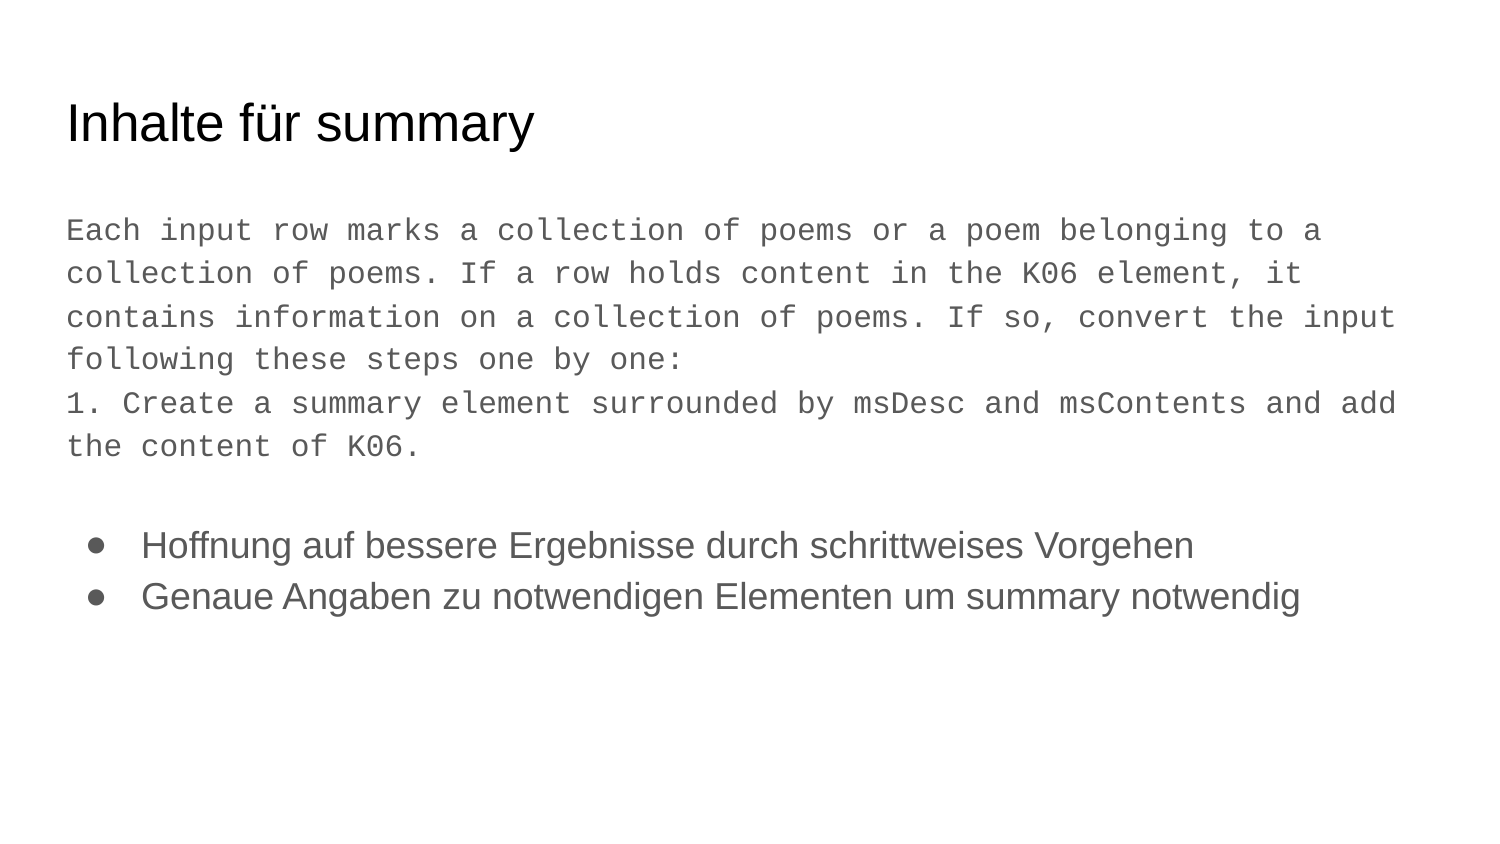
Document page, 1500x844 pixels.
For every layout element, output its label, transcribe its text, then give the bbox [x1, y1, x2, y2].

list Each input row marks a collection of poems or a poem belonging to a collection of poems. If a row holds content in the K06 element, it contains information on a collection of poems. If so, convert the input following these steps one by one: 1. Create a summary element surrounded by msDesc and msContents and add the content of K06. Hoffnung auf bessere Ergebnisse durch schrittweises Vorgehen Genaue Angaben zu notwendigen Elementen um summary notwendig [51, 189, 1449, 750]
title Inhalte für summary [51, 72, 1449, 167]
